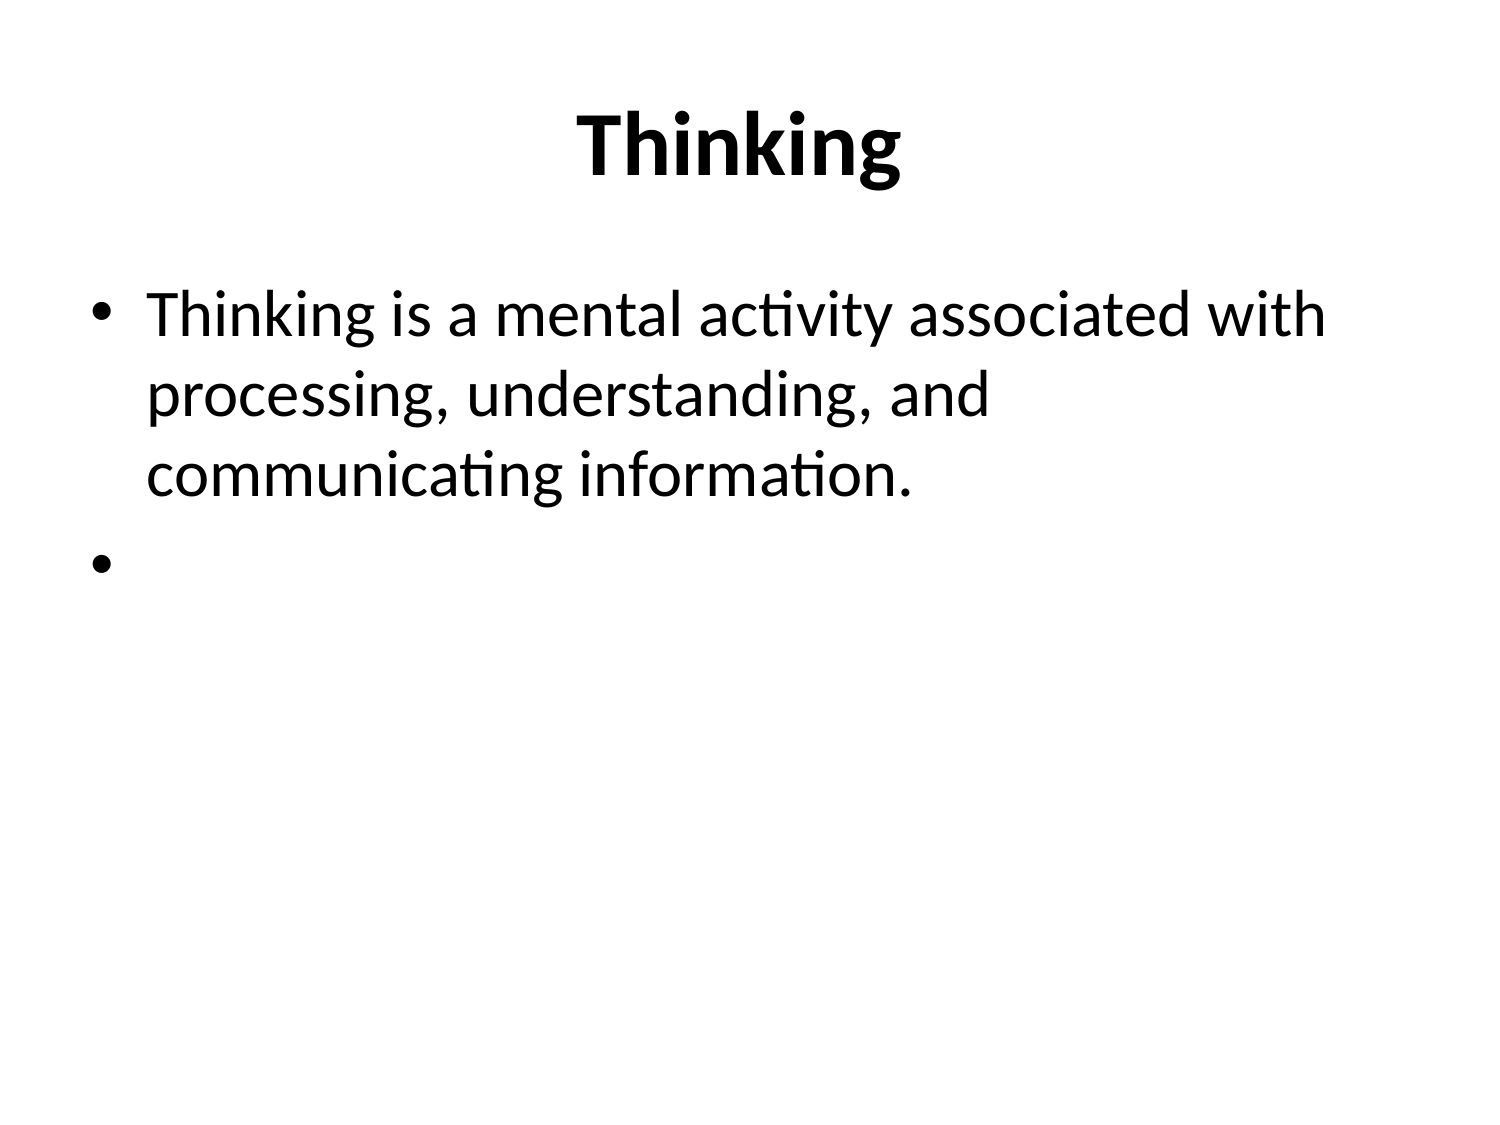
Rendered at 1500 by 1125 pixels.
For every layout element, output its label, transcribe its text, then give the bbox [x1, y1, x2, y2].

list Thinking is a mental activity associated with processing, understanding, and communicating information. [75, 262, 1425, 1005]
title Thinking [75, 45, 1425, 233]
